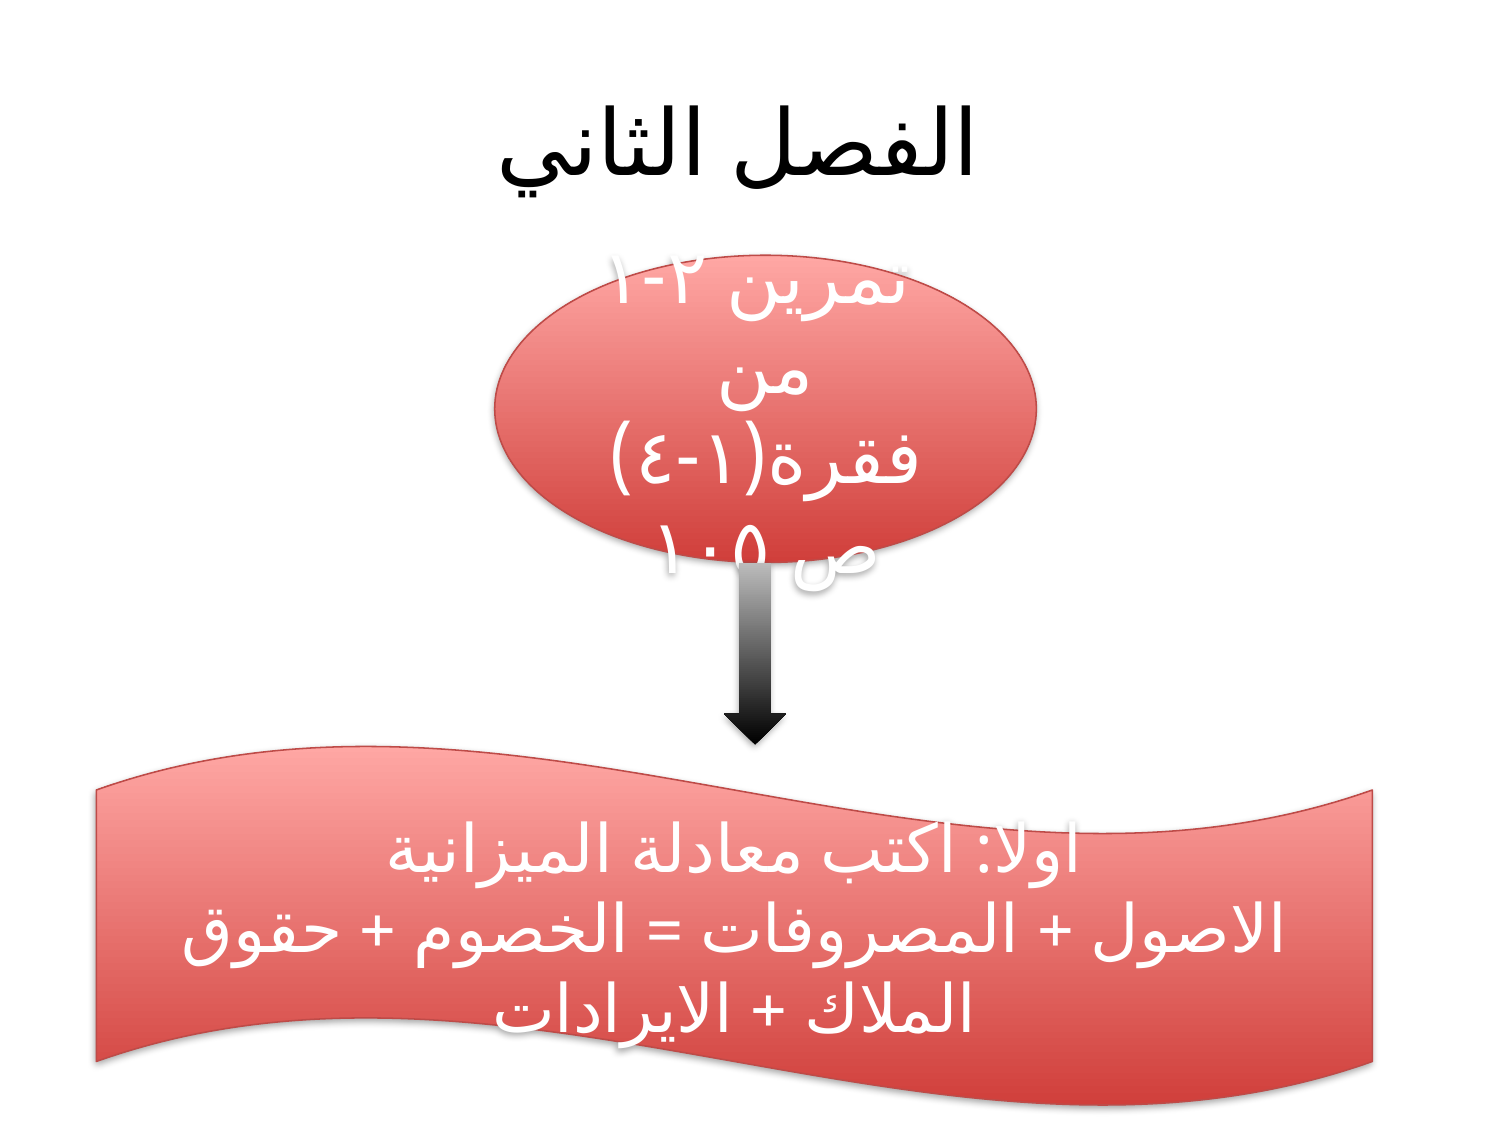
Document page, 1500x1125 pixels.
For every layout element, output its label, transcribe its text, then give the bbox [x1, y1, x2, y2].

text_box اولا: اكتب معادلة الميزانية الاصول + المصروفات = الخصوم + حقوق الملاك + الايرادات [95, 745, 1374, 1106]
text_box تمرين ٢-١ من فقرة(١-٤) ص ١٠٥ [493, 254, 1038, 564]
text_box [723, 562, 787, 745]
title الفصل الثاني [75, 45, 1425, 233]
